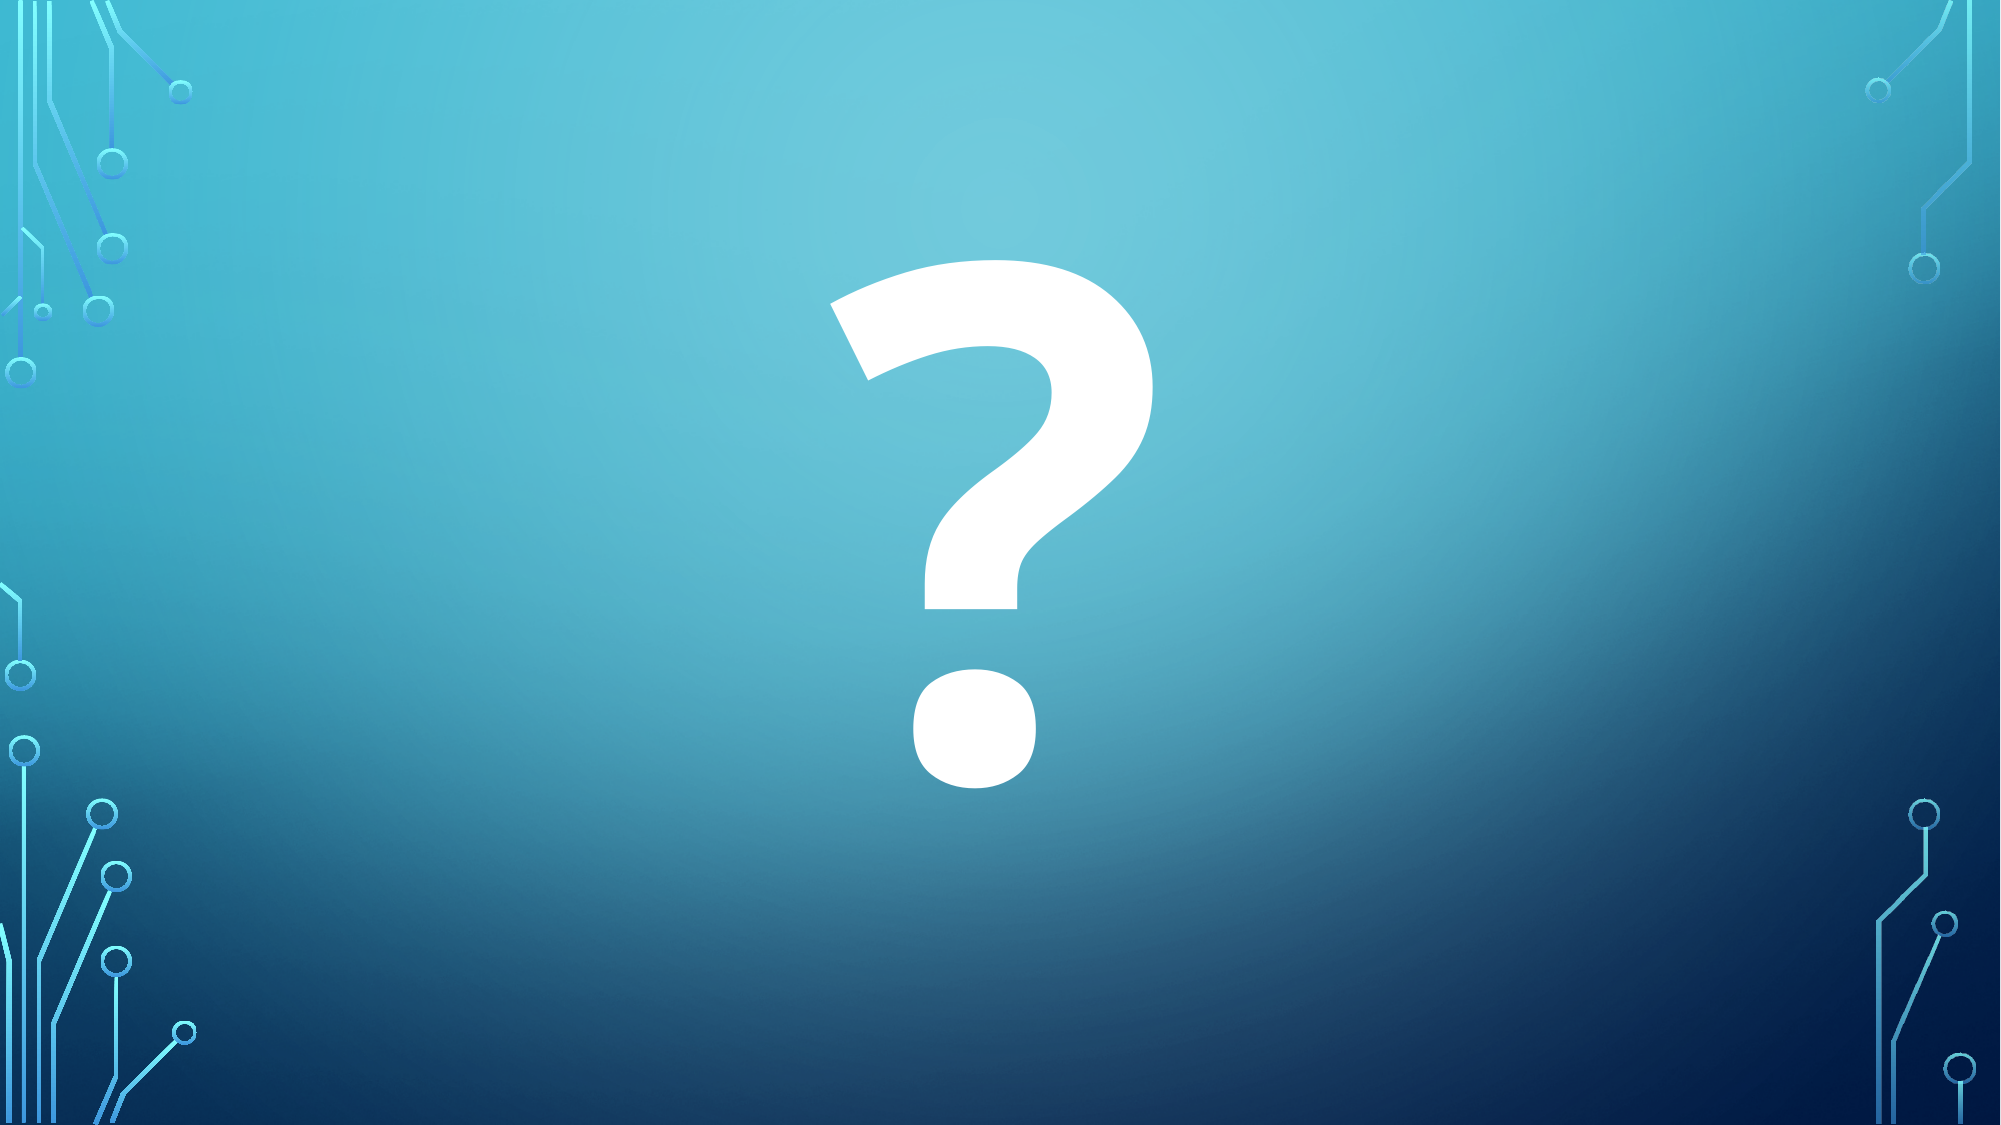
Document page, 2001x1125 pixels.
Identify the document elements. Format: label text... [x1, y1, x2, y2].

title ? [187, 167, 1813, 942]
